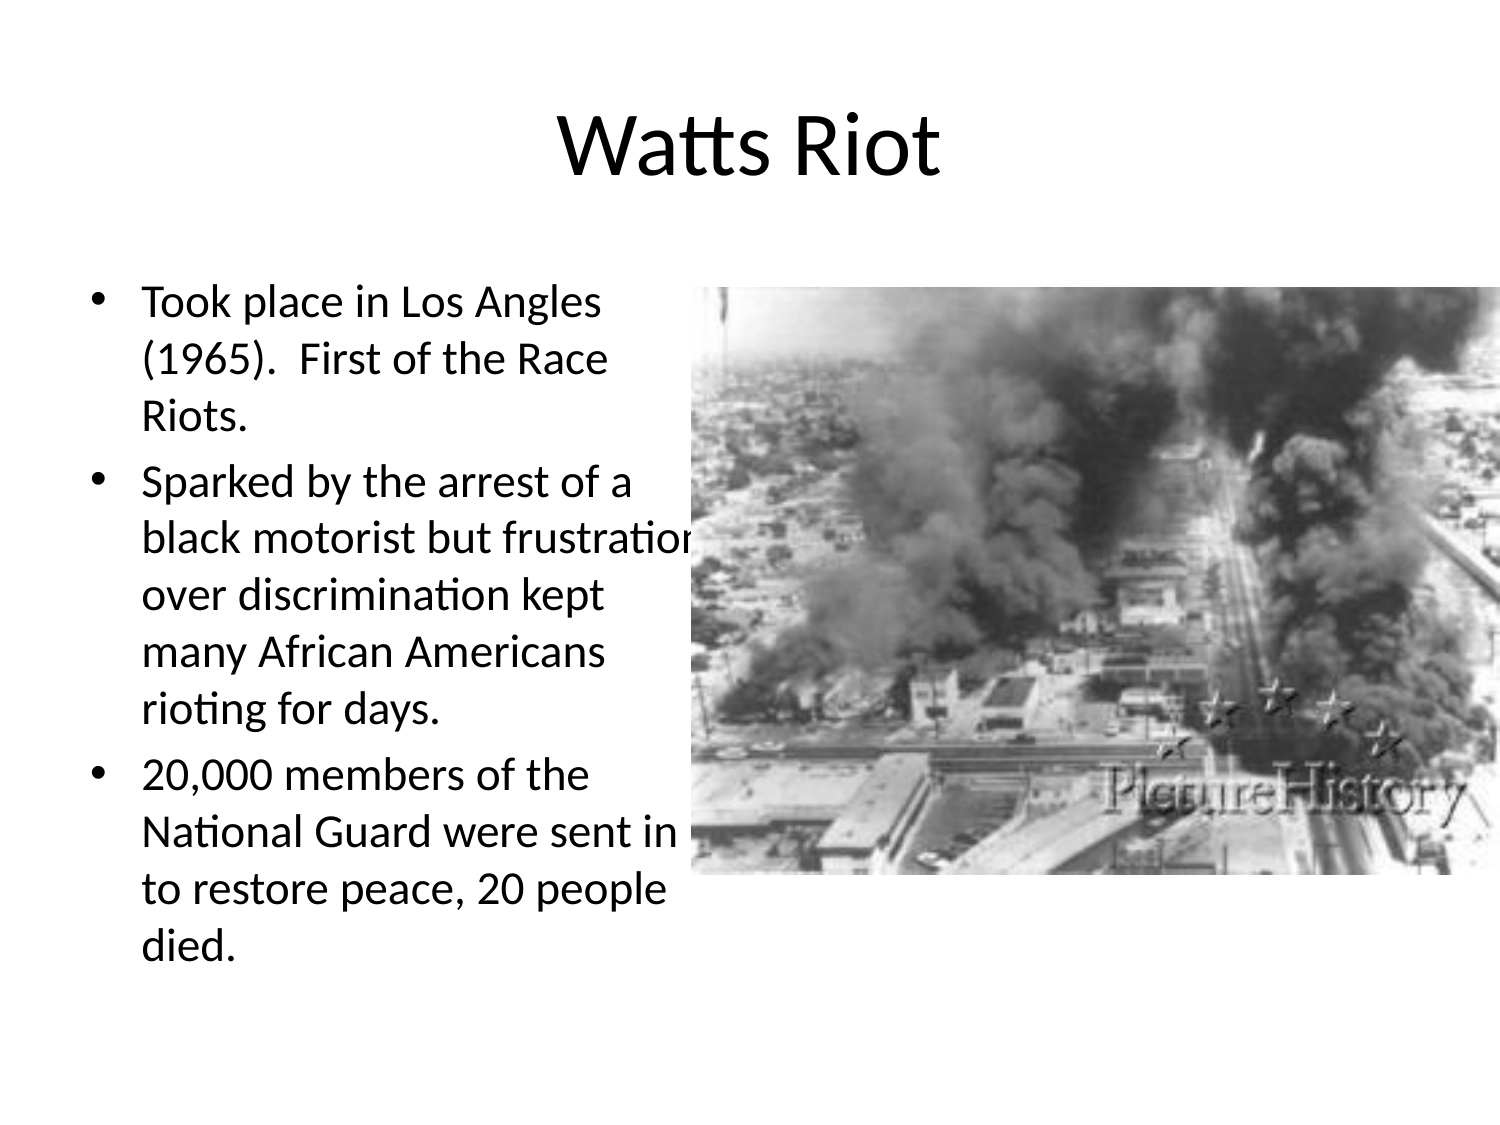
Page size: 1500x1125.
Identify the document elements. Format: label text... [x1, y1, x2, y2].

title Watts Riot [75, 45, 1425, 233]
picture [691, 287, 1500, 876]
list Took place in Los Angles (1965). First of the Race Riots. Sparked by the arrest of a black motorist but frustration over discrimination kept many African Americans rioting for days. 20,000 members of the National Guard were sent in to restore peace, 20 people died. [75, 262, 725, 1005]
